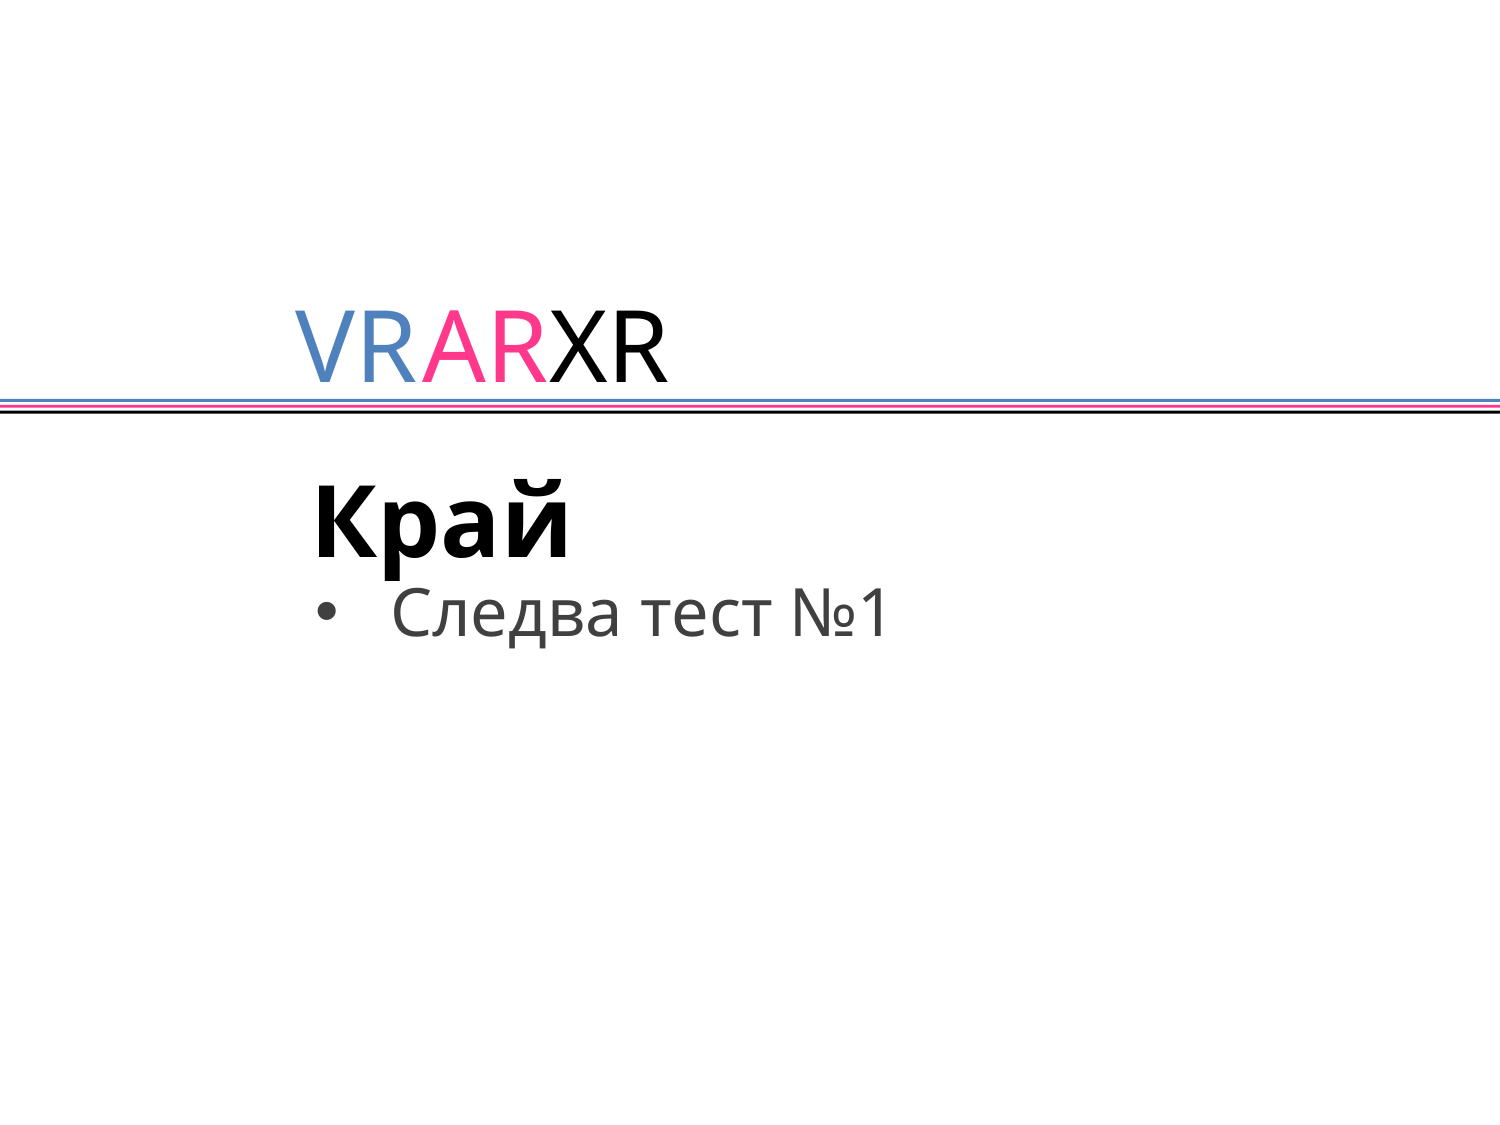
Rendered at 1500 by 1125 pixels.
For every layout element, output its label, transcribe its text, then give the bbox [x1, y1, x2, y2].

list Следва тест №1 [300, 562, 1455, 1088]
list Край [295, 450, 1450, 563]
